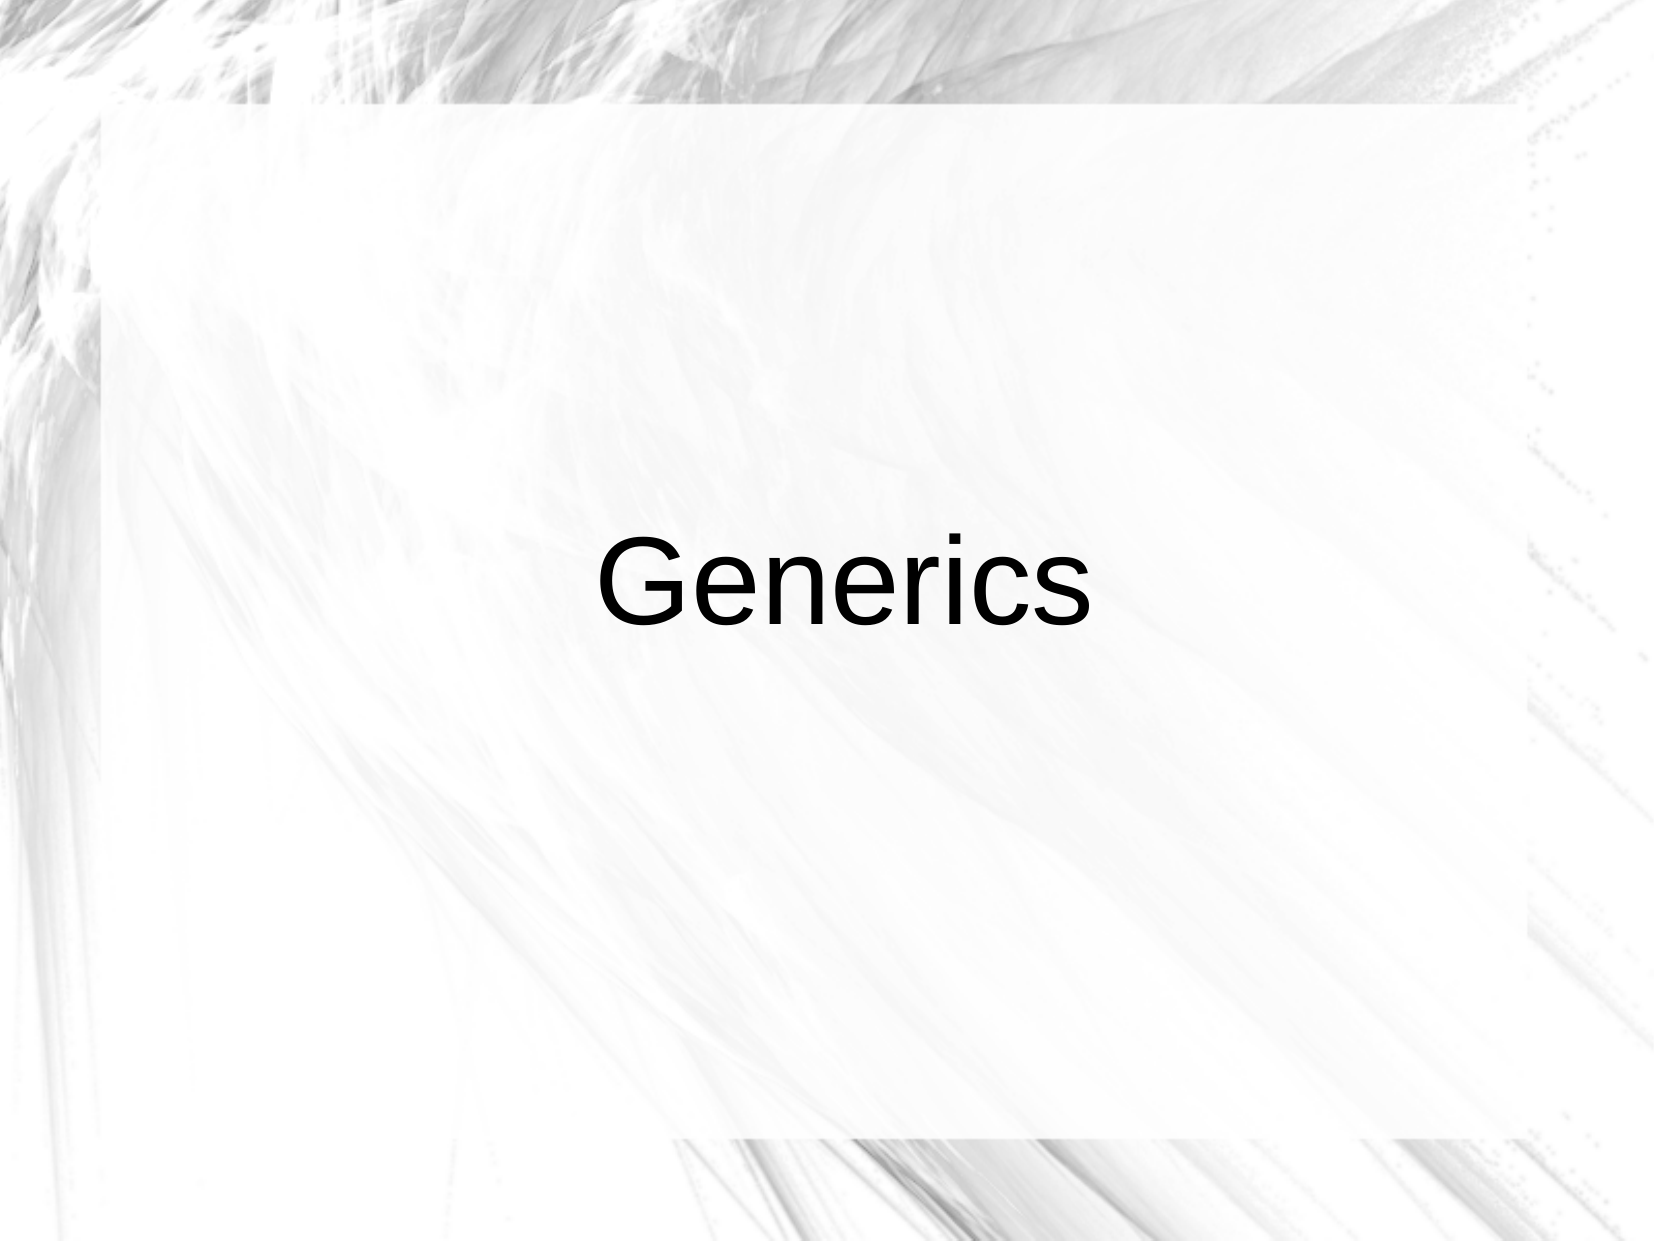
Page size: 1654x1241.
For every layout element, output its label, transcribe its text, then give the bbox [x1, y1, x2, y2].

list Generics [118, 319, 1571, 1102]
picture [0, 0, 1654, 1241]
